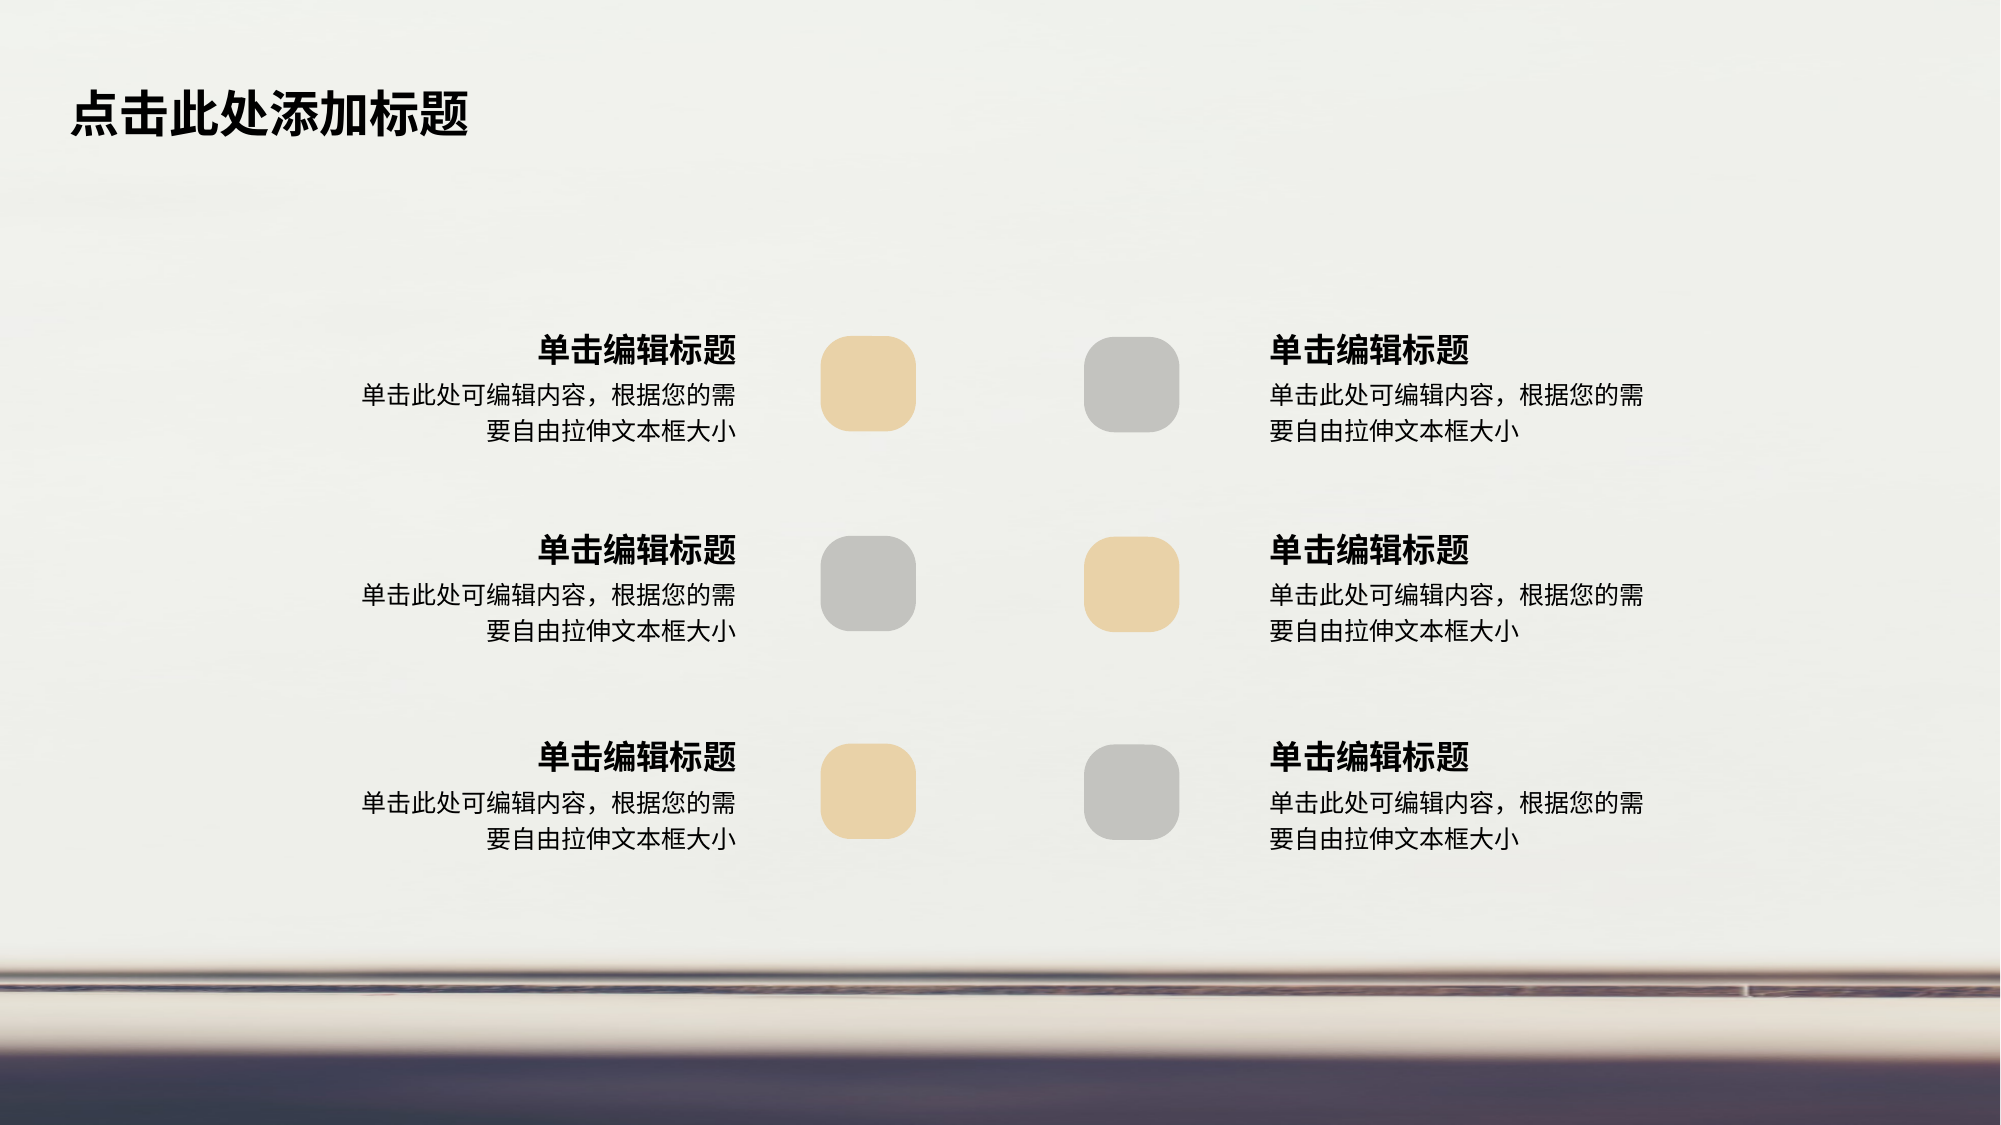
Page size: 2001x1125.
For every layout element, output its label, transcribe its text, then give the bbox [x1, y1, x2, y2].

text_box 点击此处添加标题 [55, 75, 507, 151]
text_box 单击此处可编辑内容，根据您的需要自由拉伸文本框大小 [1270, 373, 1653, 446]
picture [0, 0, 2001, 1125]
text_box 单击此处可编辑内容，根据您的需要自由拉伸文本框大小 [353, 373, 737, 446]
text_box 单击此处可编辑内容，根据您的需要自由拉伸文本框大小 [353, 573, 737, 646]
text_box 单击此处可编辑内容，根据您的需要自由拉伸文本框大小 [1270, 781, 1653, 854]
text_box 单击编辑标题 [1269, 520, 1483, 569]
text_box 单击编辑标题 [1269, 320, 1483, 369]
text_box [819, 742, 917, 841]
text_box [1082, 743, 1181, 841]
text_box [1082, 535, 1181, 634]
text_box [819, 534, 917, 633]
text_box 单击编辑标题 [523, 320, 737, 369]
text_box 单击编辑标题 [523, 520, 737, 569]
text_box [1082, 335, 1181, 434]
text_box 单击编辑标题 [523, 728, 737, 777]
text_box 单击此处可编辑内容，根据您的需要自由拉伸文本框大小 [1270, 573, 1653, 646]
text_box 单击编辑标题 [1269, 728, 1483, 777]
text_box 单击此处可编辑内容，根据您的需要自由拉伸文本框大小 [353, 781, 737, 854]
text_box [819, 334, 917, 433]
